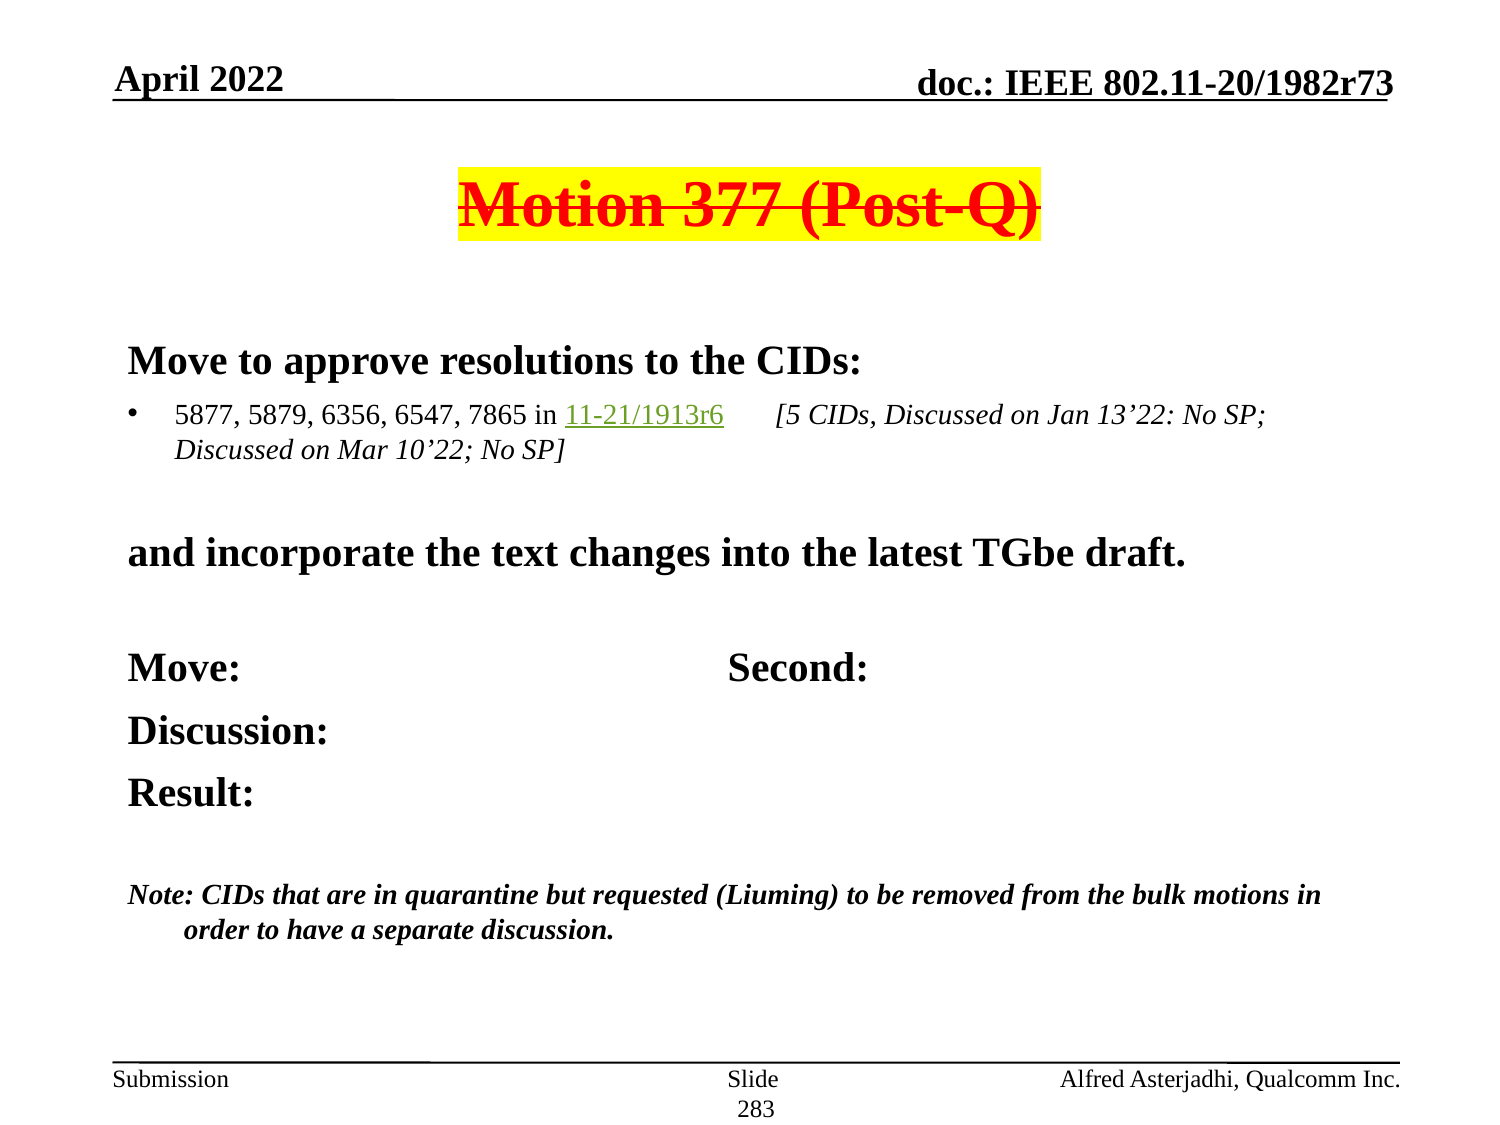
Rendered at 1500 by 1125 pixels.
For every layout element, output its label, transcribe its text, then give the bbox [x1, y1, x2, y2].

title Motion 377 (Post-Q) [112, 112, 1388, 288]
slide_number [114, 54, 423, 100]
slide_number Slide 283 [712, 1061, 800, 1123]
footer Alfred Asterjadhi, Qualcomm Inc. [878, 1061, 1402, 1093]
list Move to approve resolutions to the CIDs: 5877, 5879, 6356, 6547, 7865 in 11-21/1913r6 [5 CIDs, Discussed on Jan 13’22: No SP; Discussed on Mar 10’22; No SP] and incorporate the text changes into the latest TGbe draft. Move: Second: Discussion: Result: Note: CIDs that are in quarantine but requested (Liuming) to be removed from the bulk motions in order to have a separate discussion. [112, 324, 1388, 1000]
